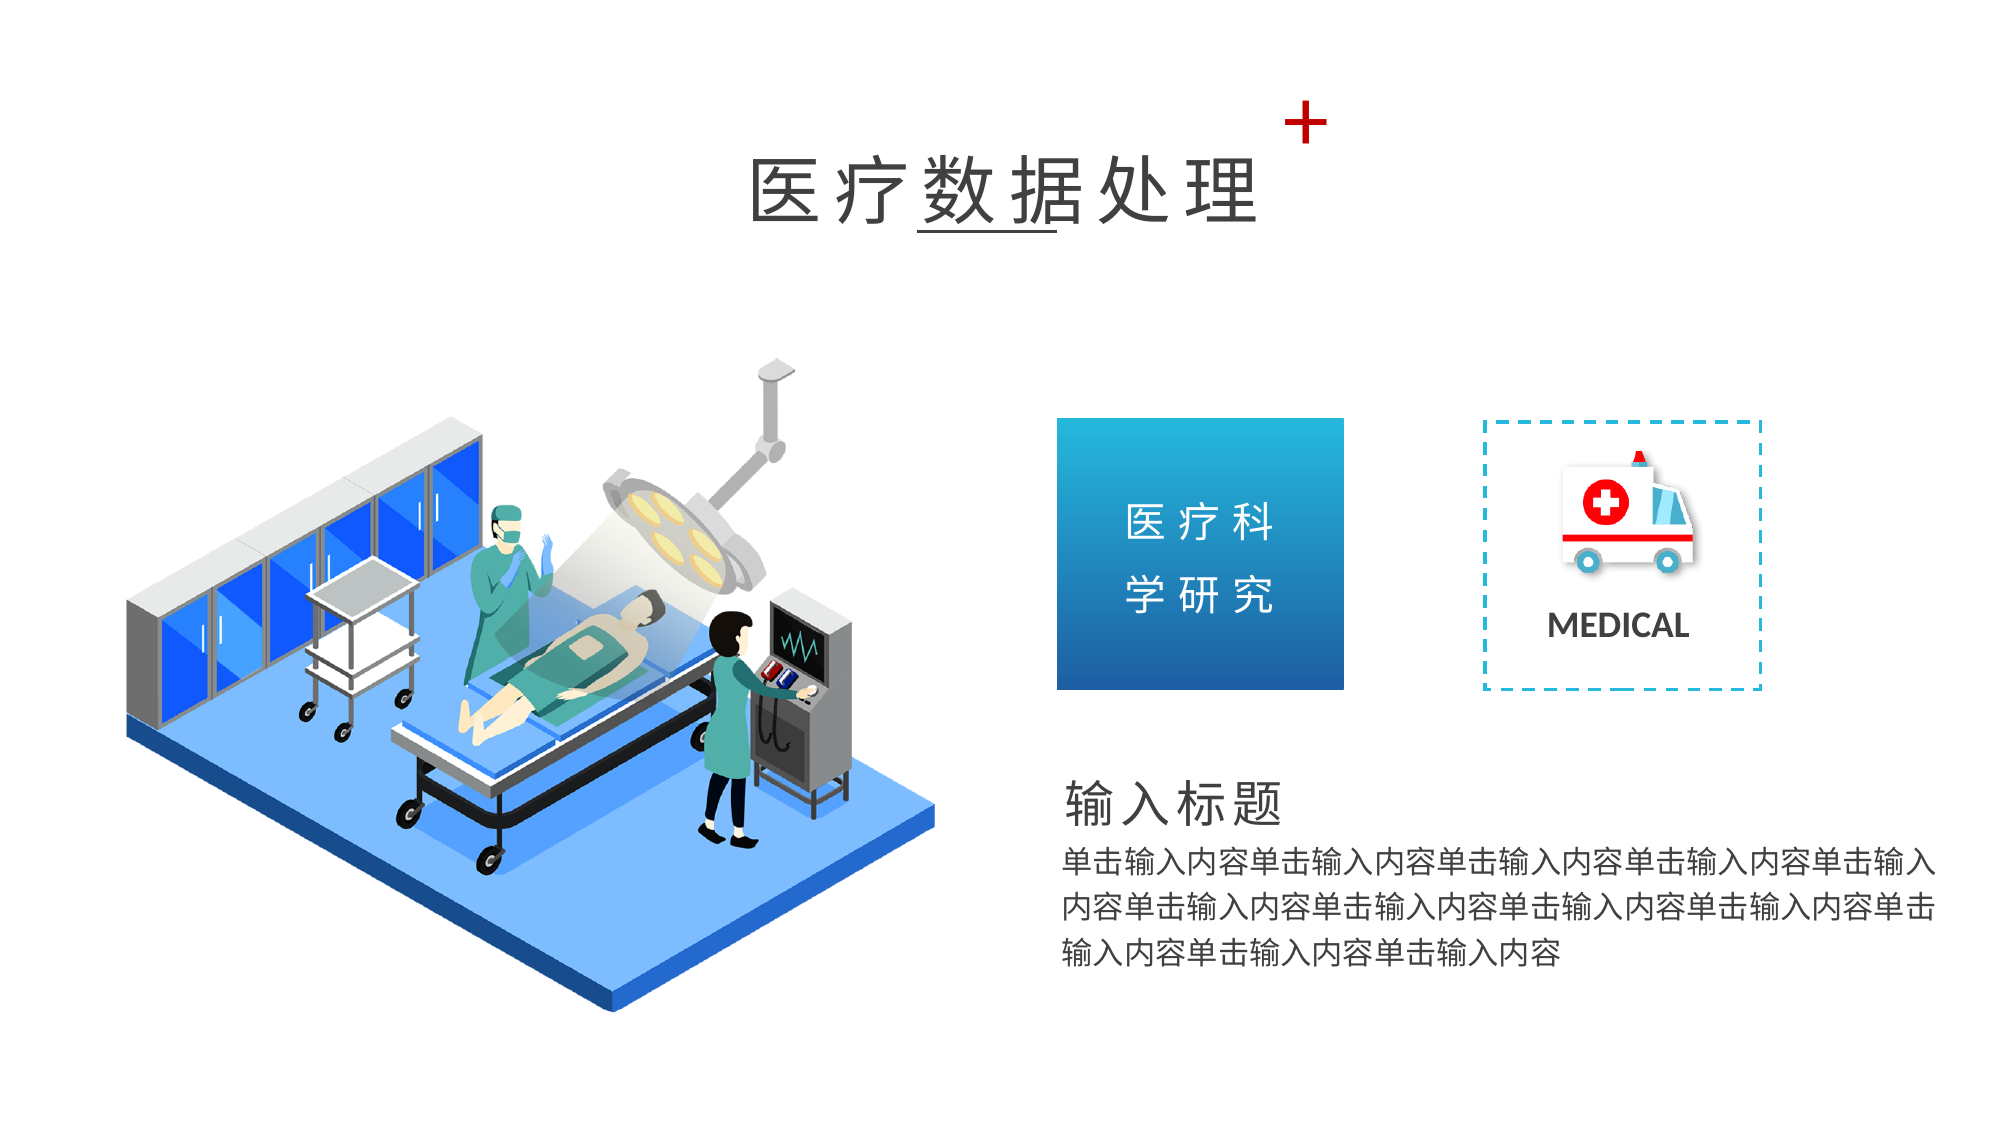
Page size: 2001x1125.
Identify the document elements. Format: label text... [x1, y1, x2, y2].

text_box + [1268, 58, 1344, 177]
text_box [1484, 421, 1761, 690]
text_box 输入标题 [1049, 720, 1298, 840]
picture [94, 326, 966, 1053]
text_box 单击输入内容单击输入内容单击输入内容单击输入内容单击输入内容单击输入内容单击输入内容单击输入内容单击输入内容单击输入内容单击输入内容单击输入内容 [1047, 826, 1960, 979]
text_box 医疗数据处理 [731, 121, 1275, 241]
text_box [1057, 418, 1344, 690]
